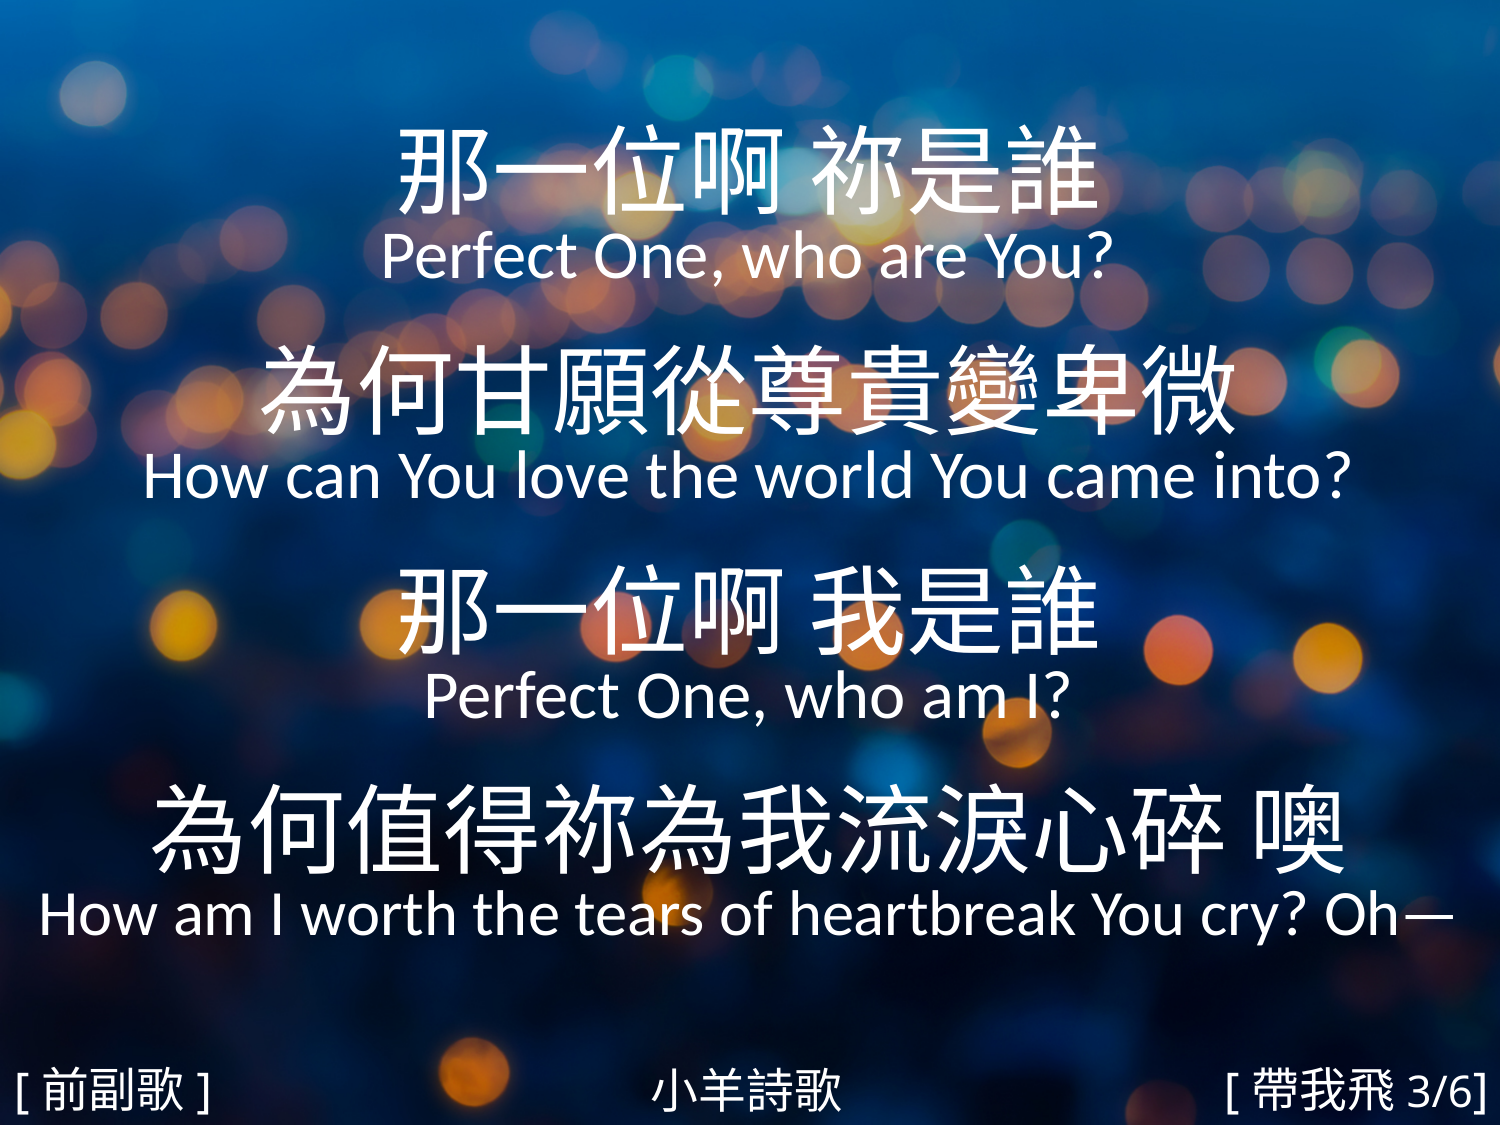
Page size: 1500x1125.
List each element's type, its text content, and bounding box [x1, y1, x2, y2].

text_box 那一位啊 祢是誰 Perfect One, who are You? 為何甘願從尊貴變卑微 How can You love the world You came into? 那一位啊 我是誰 Perfect One, who am I? 為何值得祢為我流淚心碎 噢 How am I worth the tears of heartbreak You cry? Oh— [0, 124, 1499, 717]
subtitle 小羊詩歌 [258, 1053, 933, 1125]
text_box [前副歌] [0, 1052, 258, 1125]
text_box [帶我飛3/6] [933, 1052, 1500, 1125]
picture [0, 0, 1500, 1053]
